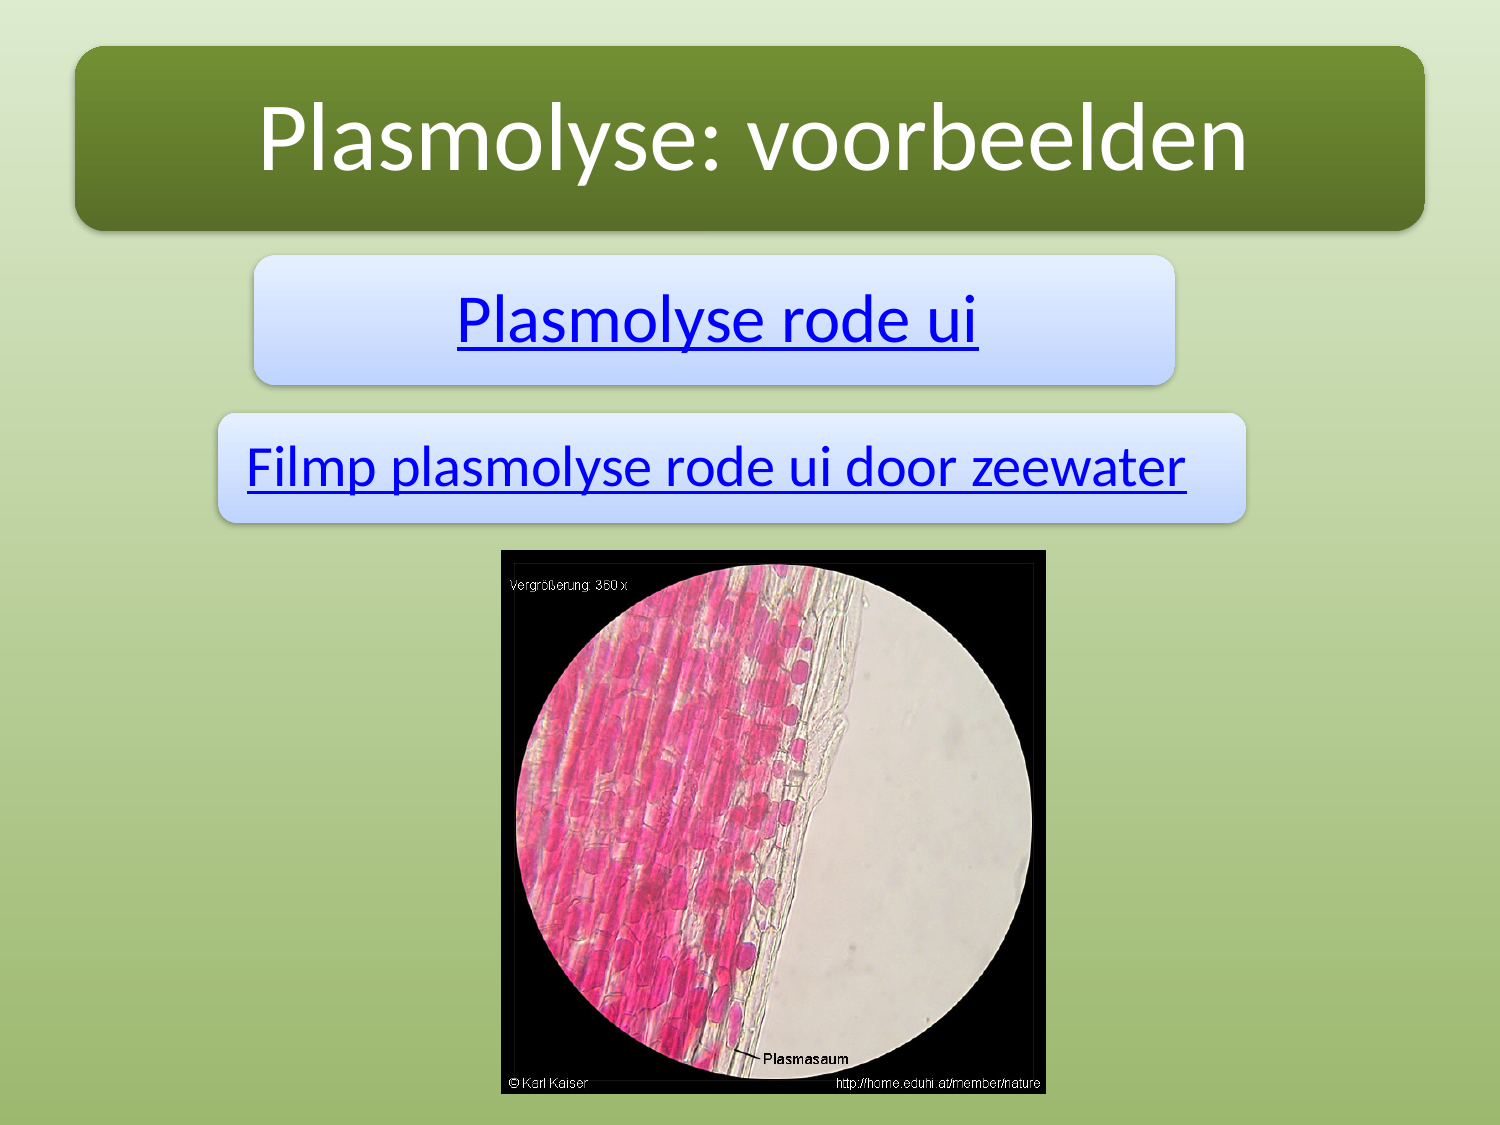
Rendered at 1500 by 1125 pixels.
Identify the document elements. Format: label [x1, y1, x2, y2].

text_box [74, 44, 1426, 233]
text_box [218, 385, 1247, 551]
picture [501, 551, 1046, 1095]
list [253, 255, 1176, 383]
